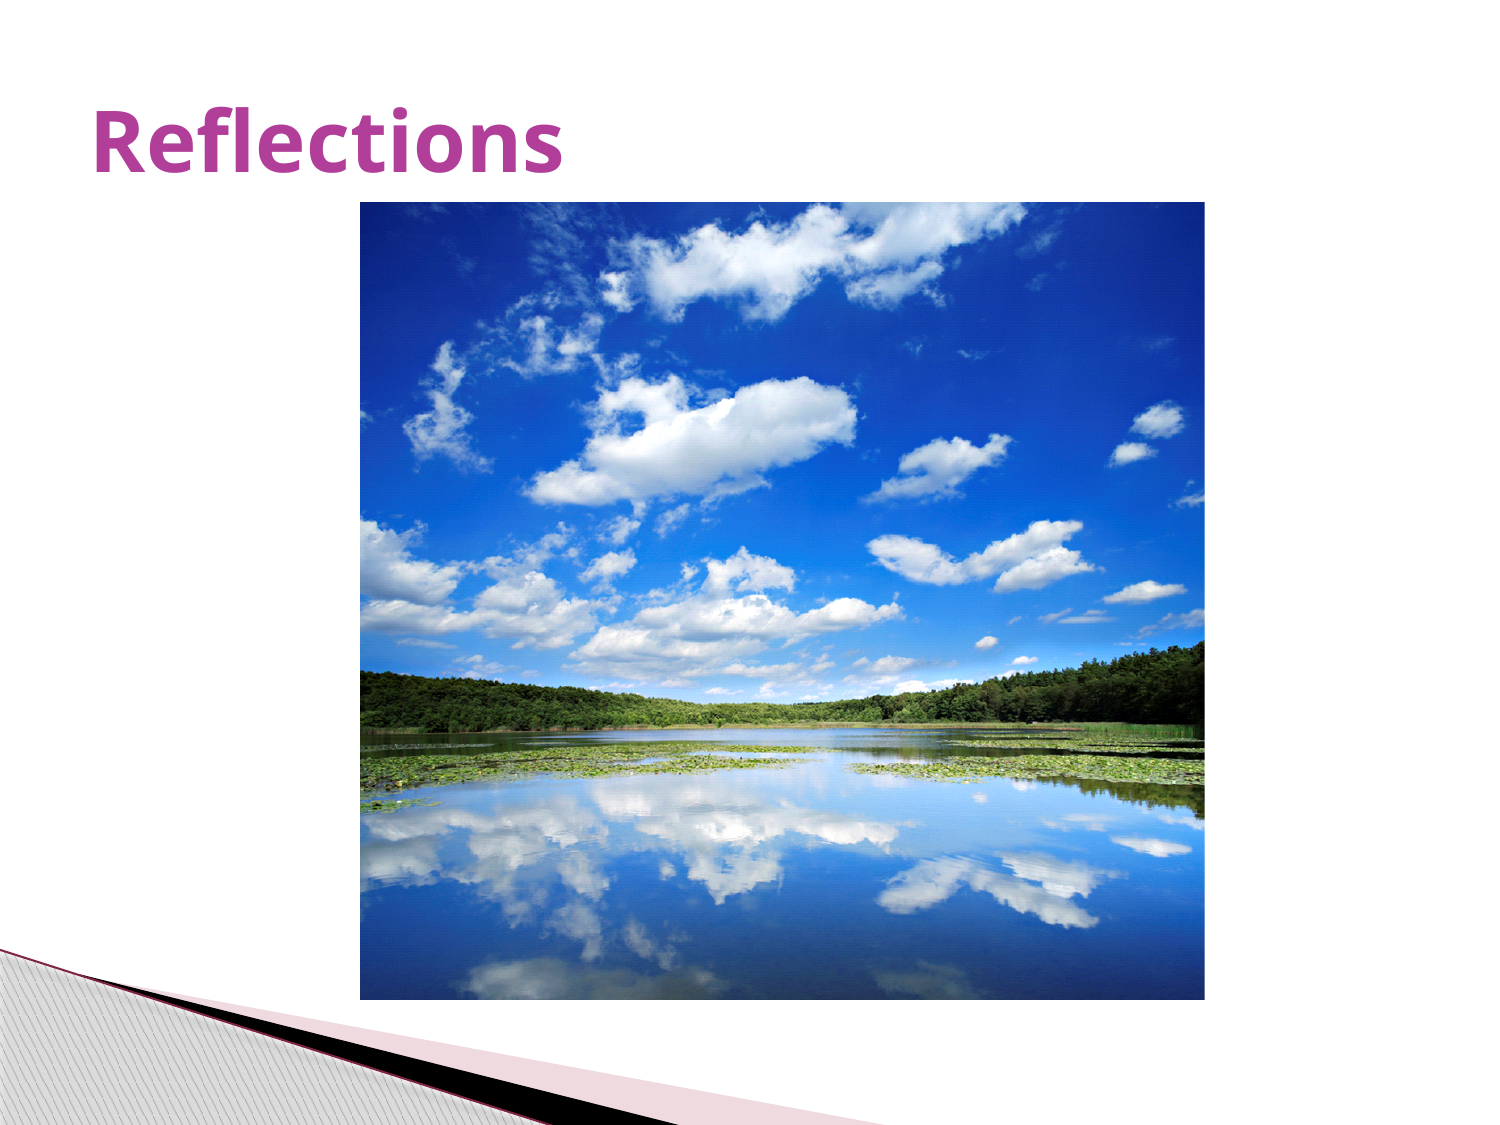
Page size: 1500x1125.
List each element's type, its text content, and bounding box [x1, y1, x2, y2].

title Reflections [75, 45, 1425, 233]
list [359, 201, 1205, 1001]
